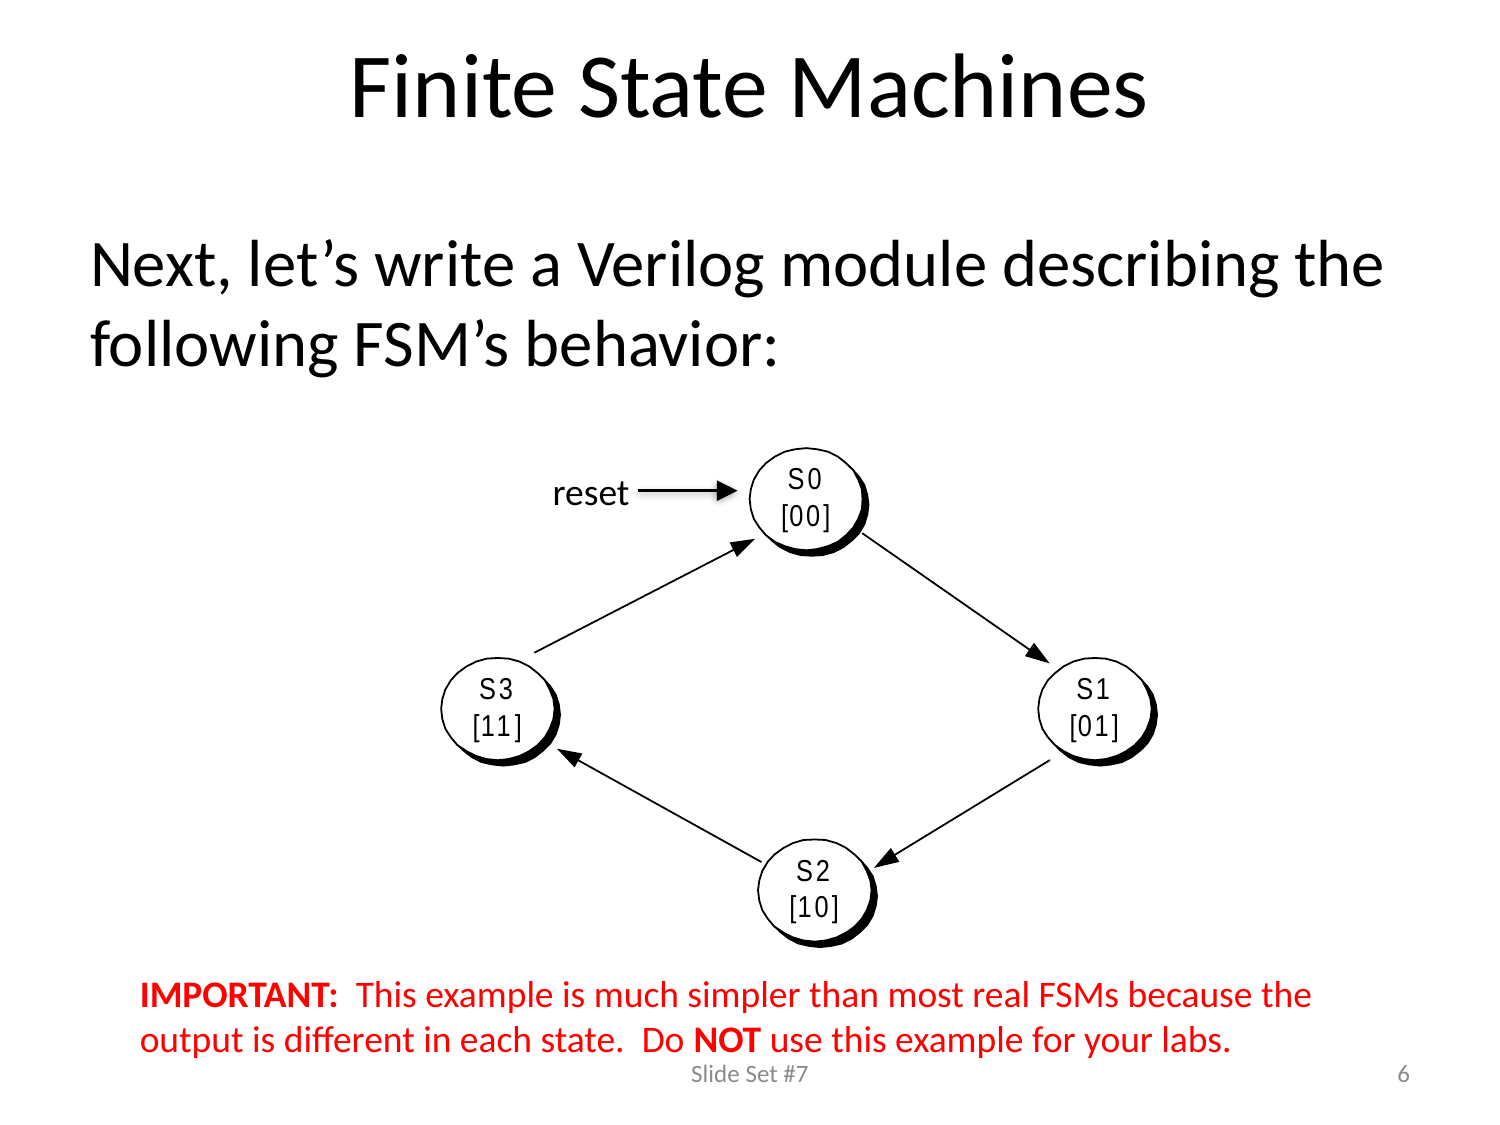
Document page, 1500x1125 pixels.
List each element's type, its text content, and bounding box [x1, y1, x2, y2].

slide_number 6 [1074, 1042, 1425, 1103]
list Next, let’s write a Verilog module describing the following FSM’s behavior: [75, 212, 1425, 955]
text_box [437, 444, 1162, 951]
footer Slide Set #7 [512, 1042, 988, 1103]
title Finite State Machines [75, 0, 1425, 175]
text_box IMPORTANT: This example is much simpler than most real FSMs because the output is different in each state. Do NOT use this example for your labs. [125, 962, 1375, 1068]
